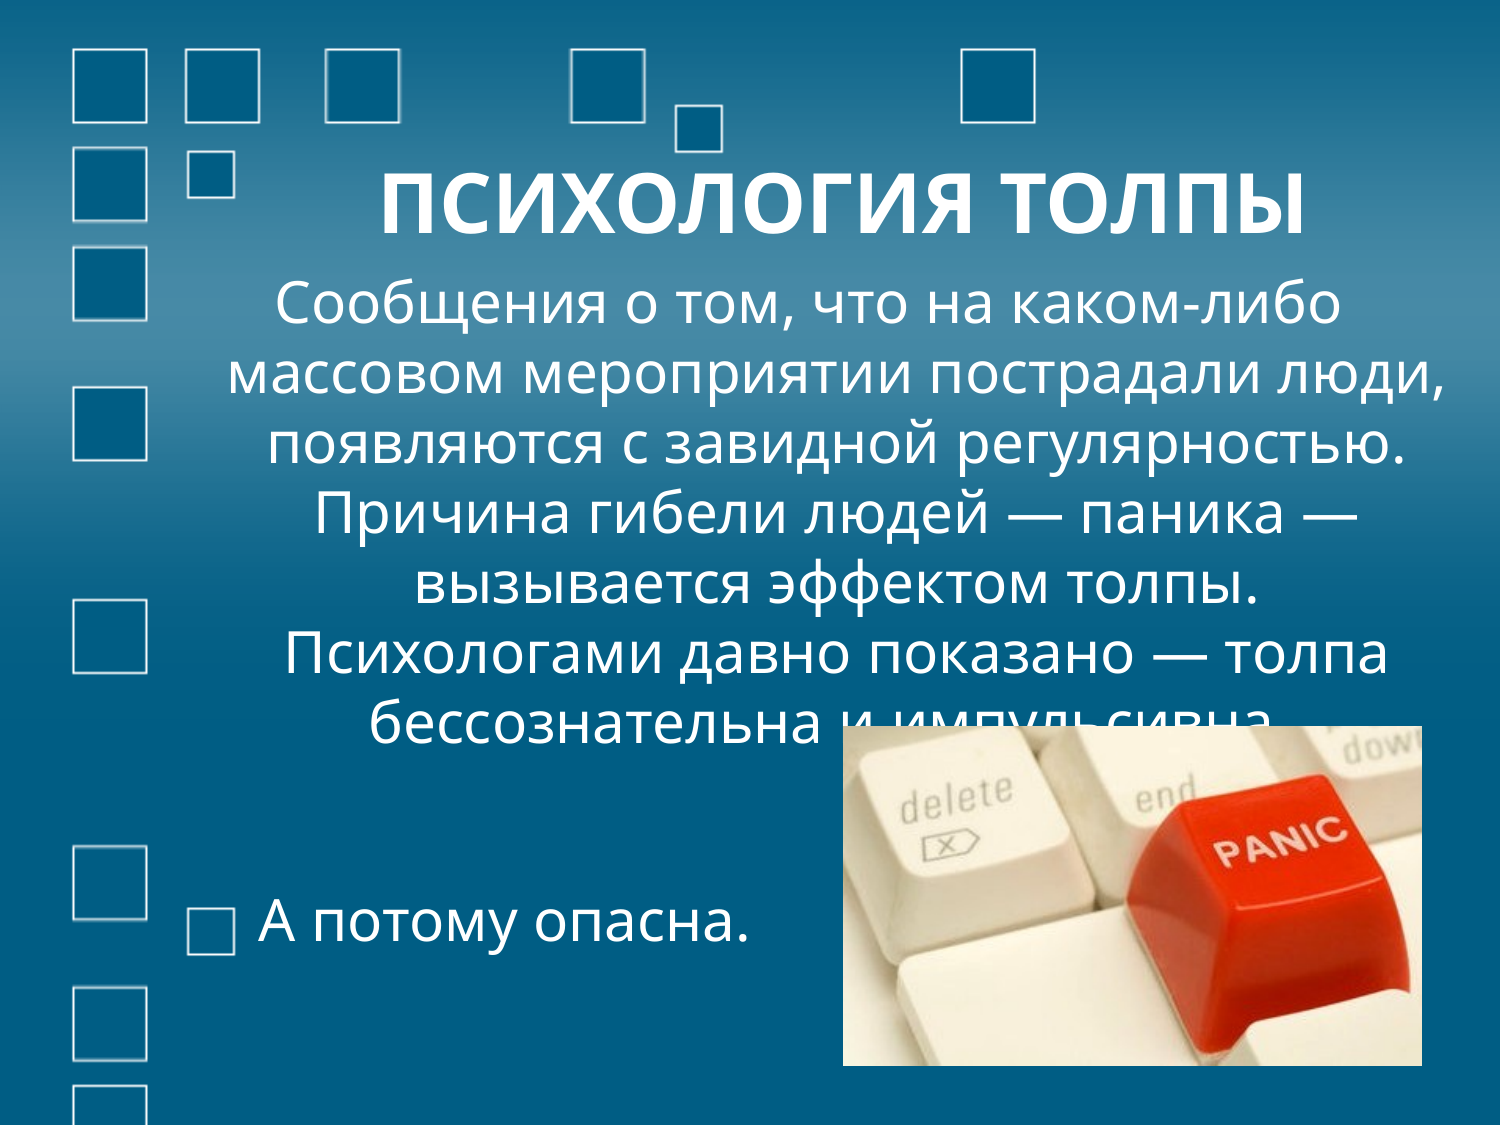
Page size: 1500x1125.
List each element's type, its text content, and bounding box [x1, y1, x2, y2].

picture [72, 985, 147, 1062]
picture [844, 726, 1421, 1065]
list Сообщения о том, что на каком-либо массовом мероприятии пострадали люди, появляются с завидной регулярностью. Причина гибели людей — паника — вызывается эффектом толпы. Психологами давно показано — толпа бессознательна и импульсивна. А потому опасна. [152, 257, 1466, 988]
picture [72, 845, 147, 922]
picture [72, 599, 147, 674]
title ПСИХОЛОГИЯ ТОЛПЫ [299, 140, 1388, 257]
picture [72, 1085, 147, 1125]
picture [0, 11, 1500, 578]
